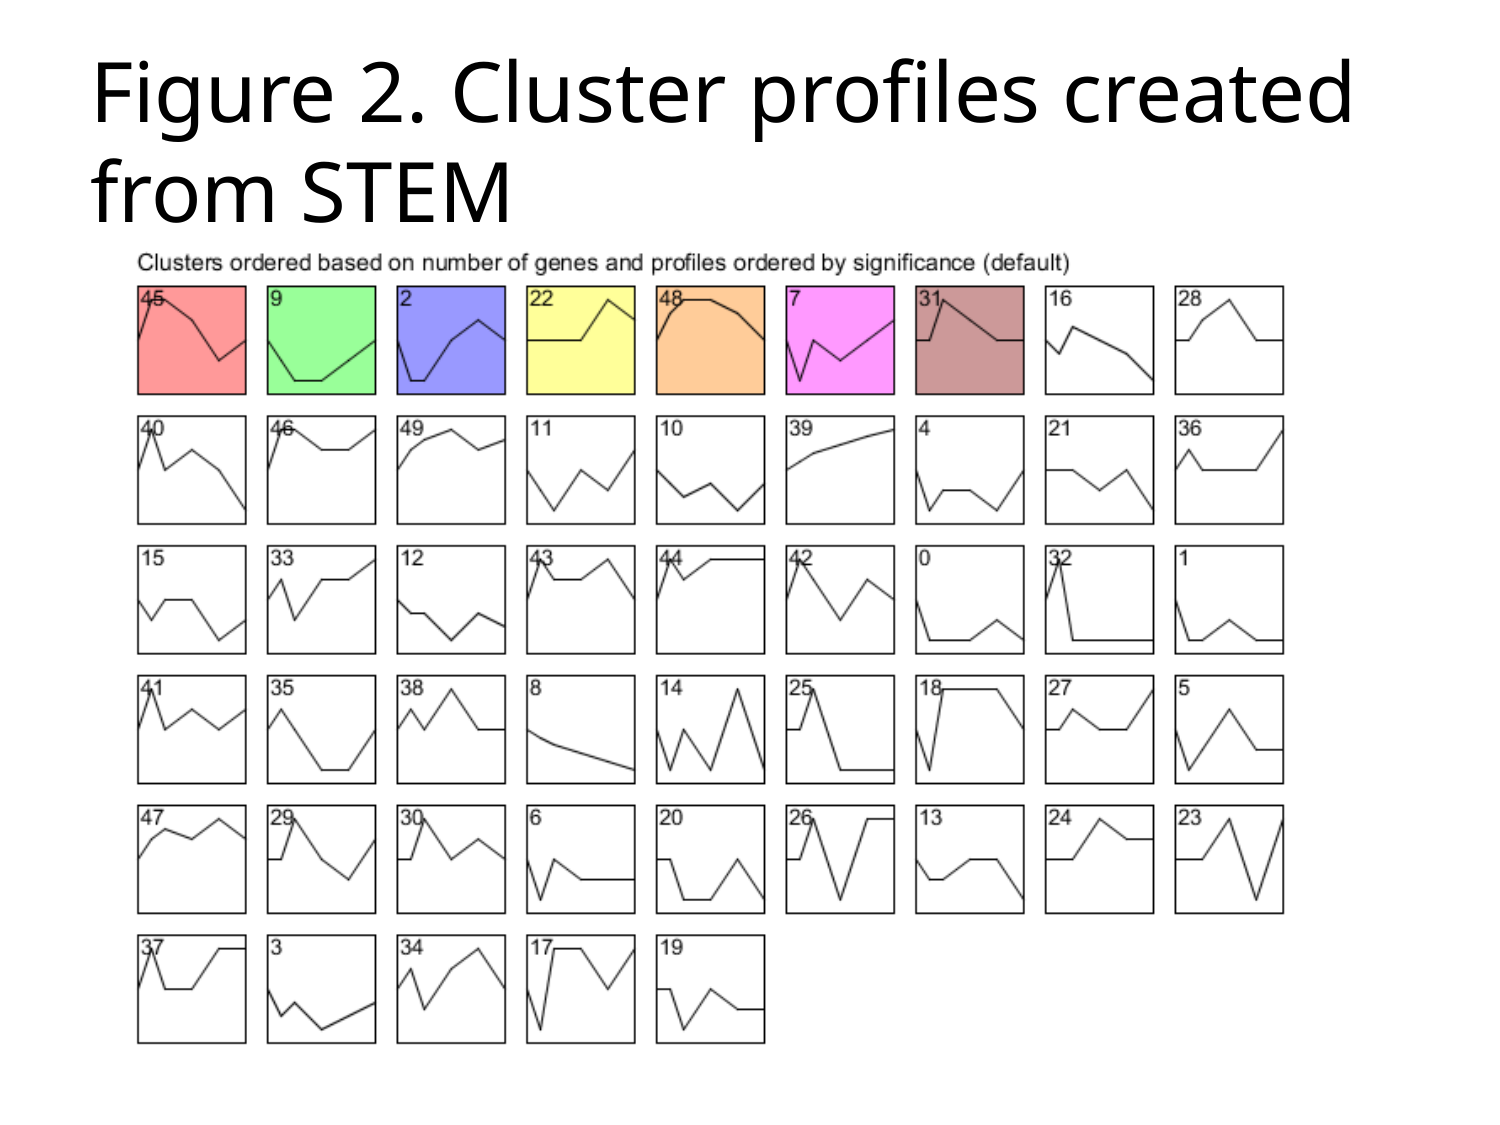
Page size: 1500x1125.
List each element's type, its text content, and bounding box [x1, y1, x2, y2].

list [87, 237, 1313, 1051]
title Figure 2. Cluster profiles created from STEM [75, 45, 1425, 233]
